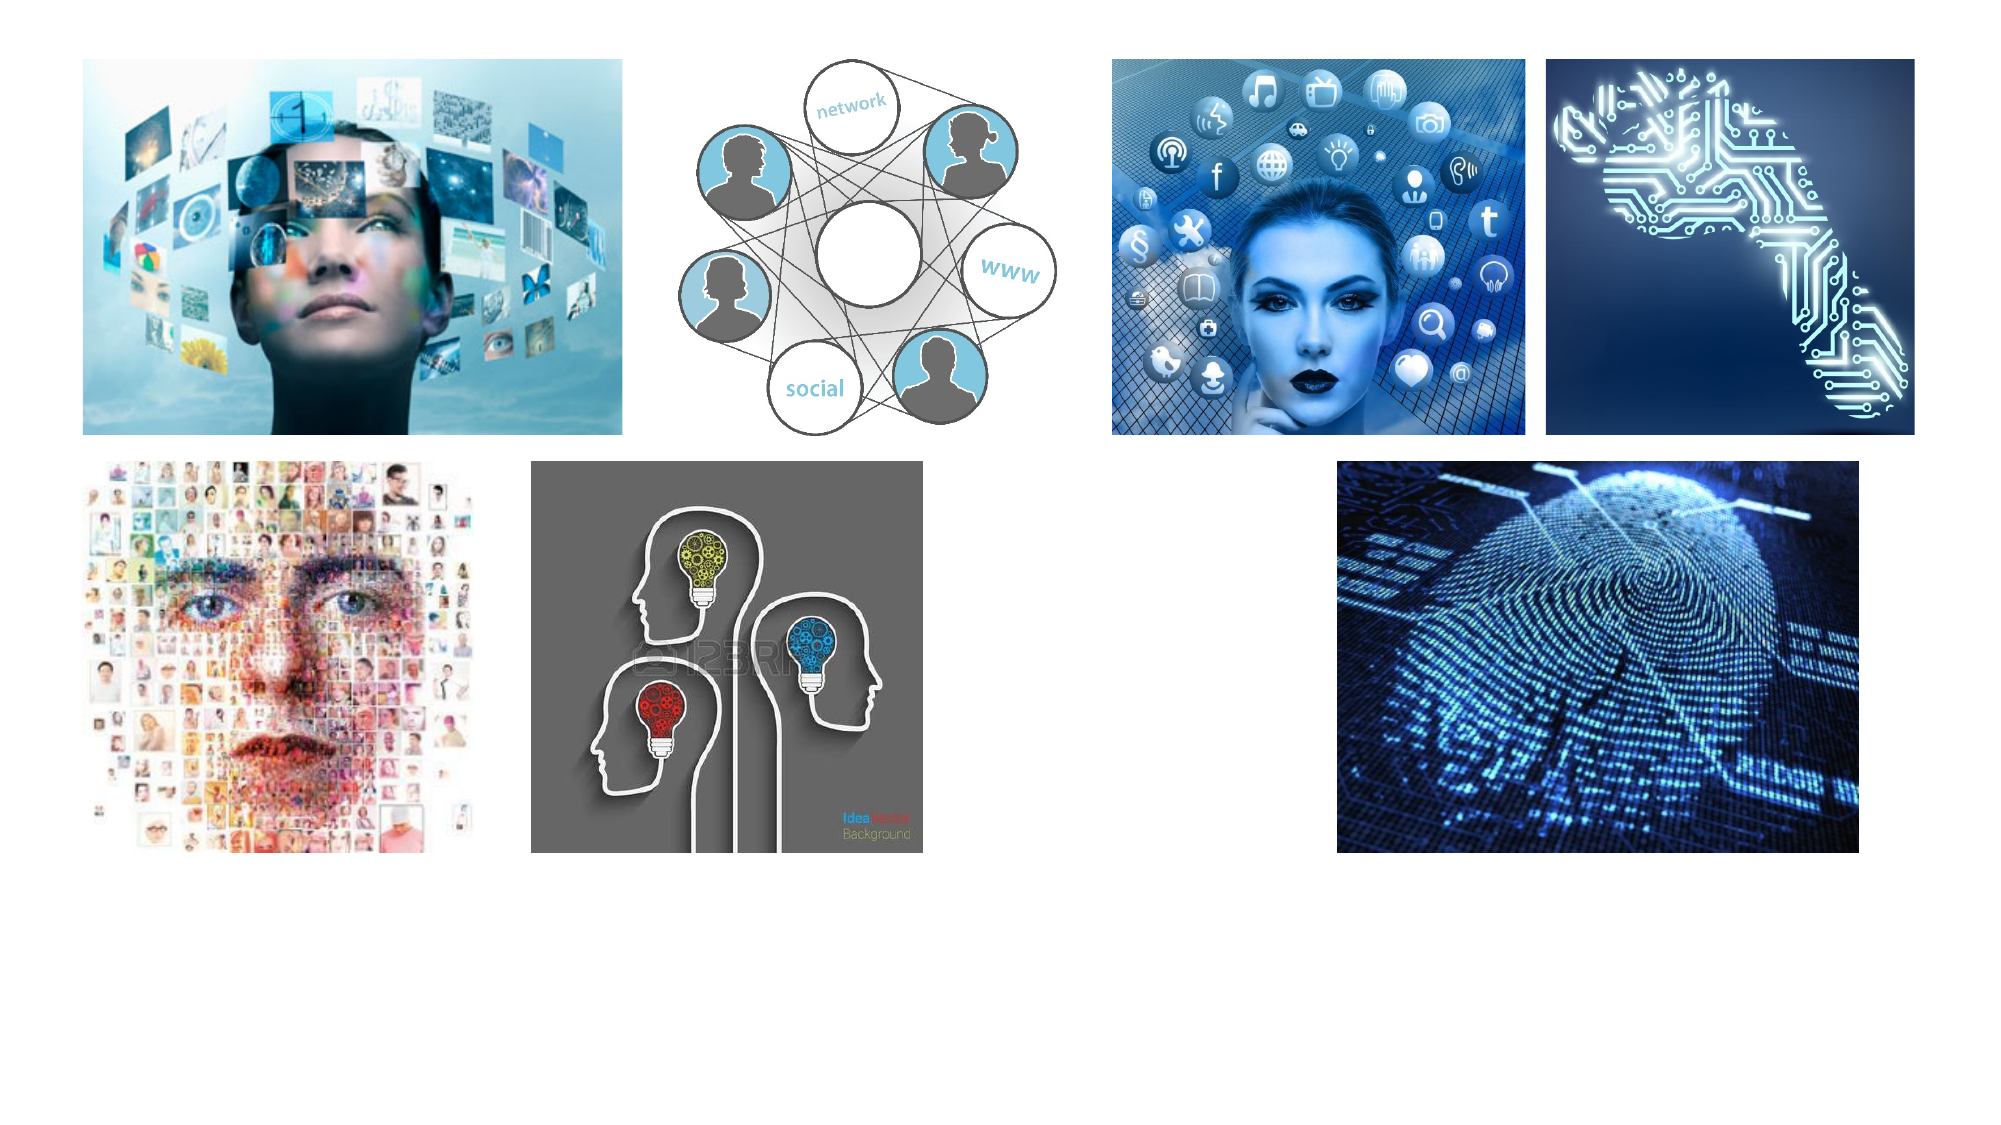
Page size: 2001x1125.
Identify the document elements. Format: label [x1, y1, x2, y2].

picture [678, 59, 1057, 436]
picture [1545, 59, 1915, 435]
picture [1112, 59, 1526, 435]
picture [82, 461, 474, 853]
picture [1337, 461, 1859, 853]
picture [82, 59, 623, 435]
picture [531, 461, 923, 853]
